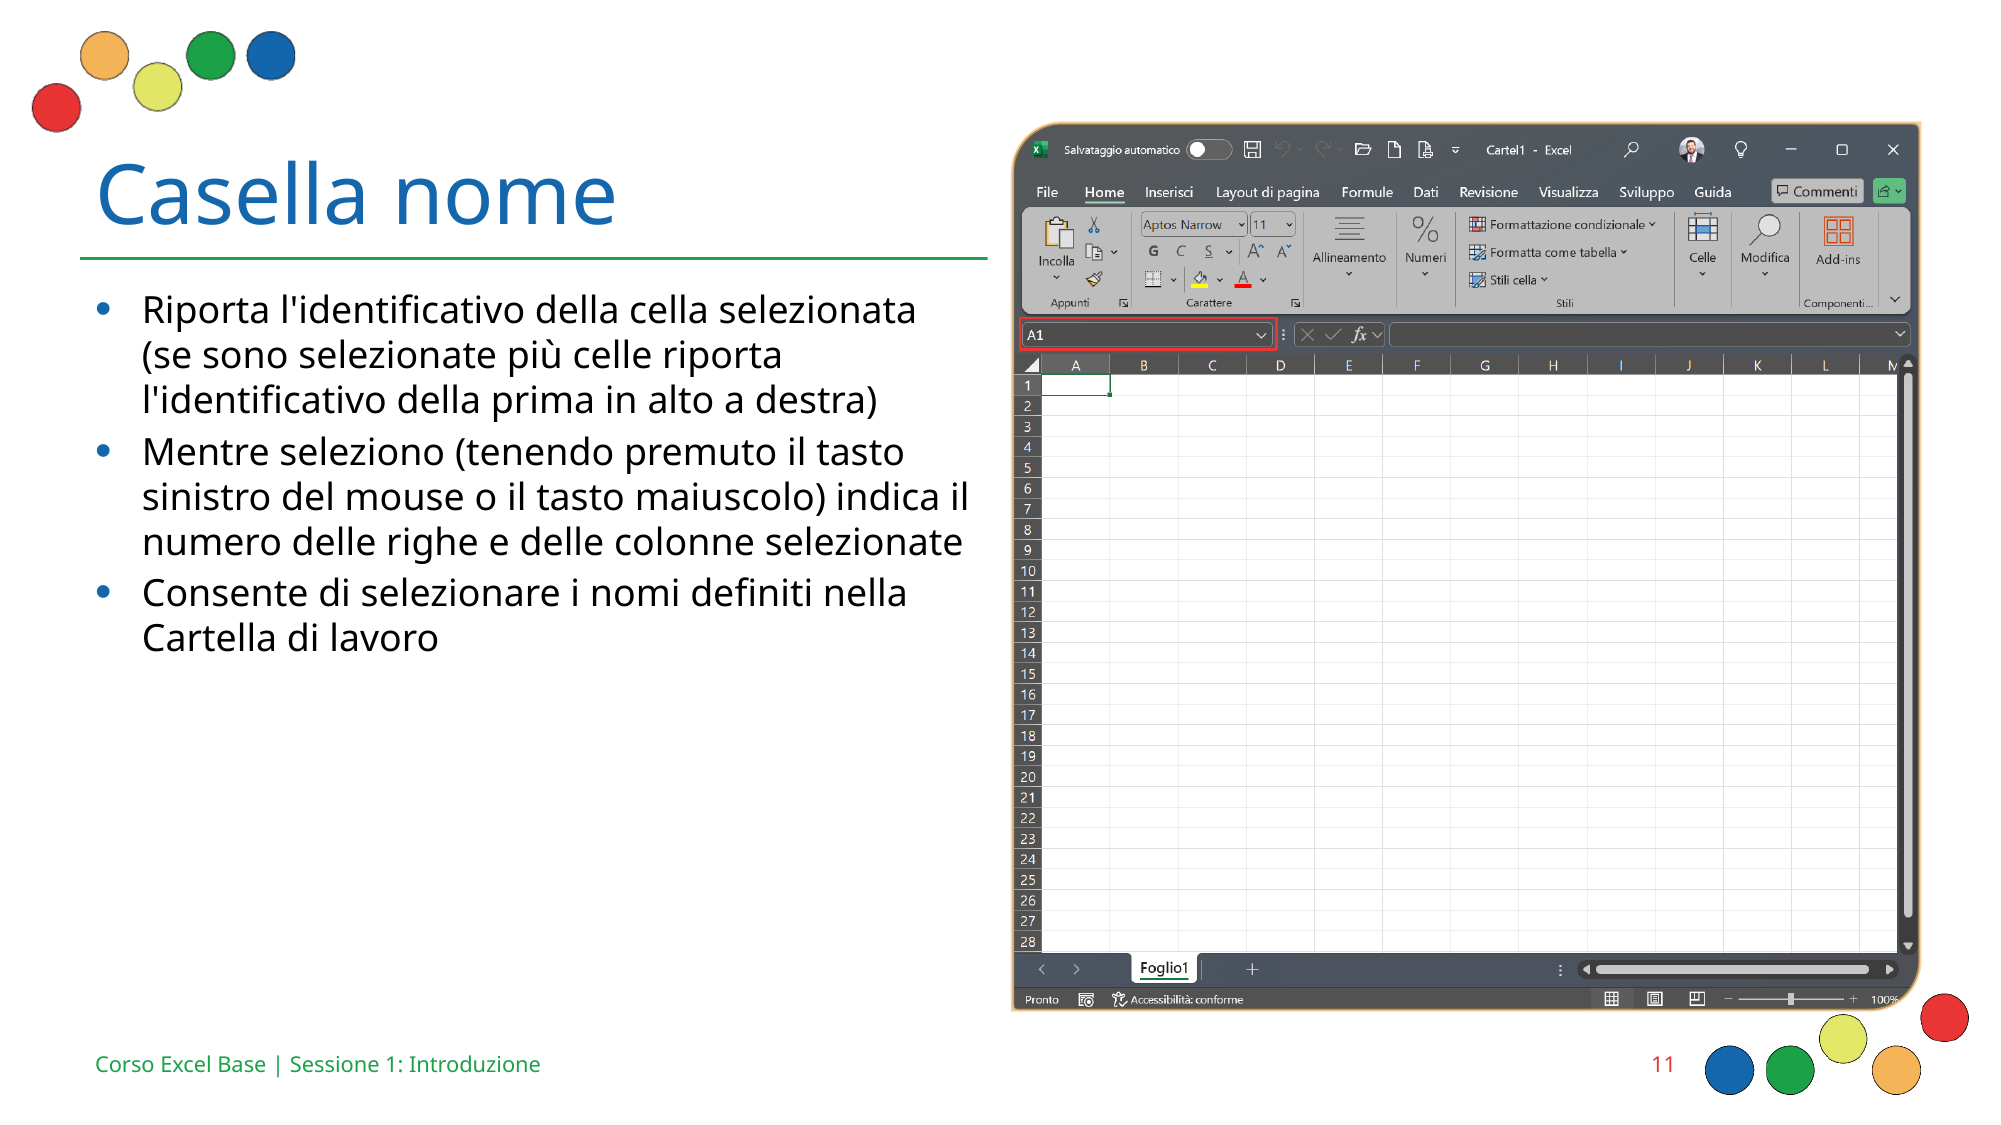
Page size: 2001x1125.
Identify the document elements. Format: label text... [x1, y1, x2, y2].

picture [1012, 122, 1971, 1096]
picture [29, 30, 295, 135]
title Casella nome [80, 123, 988, 259]
footer Corso Excel Base | Sessione 1: Introduzione [80, 1035, 1571, 1096]
list Riporta l'identificativo della cella selezionata (se sono selezionate più celle riporta l'identificativo della prima in alto a destra) Mentre seleziono (tenendo premuto il tasto sinistro del mouse o il tasto maiuscolo) indica il numero delle righe e delle colonne selezionate Consente di selezionare i nomi definiti nella Cartella di lavoro [80, 278, 988, 1011]
slide_number 11 [1583, 1035, 1692, 1096]
